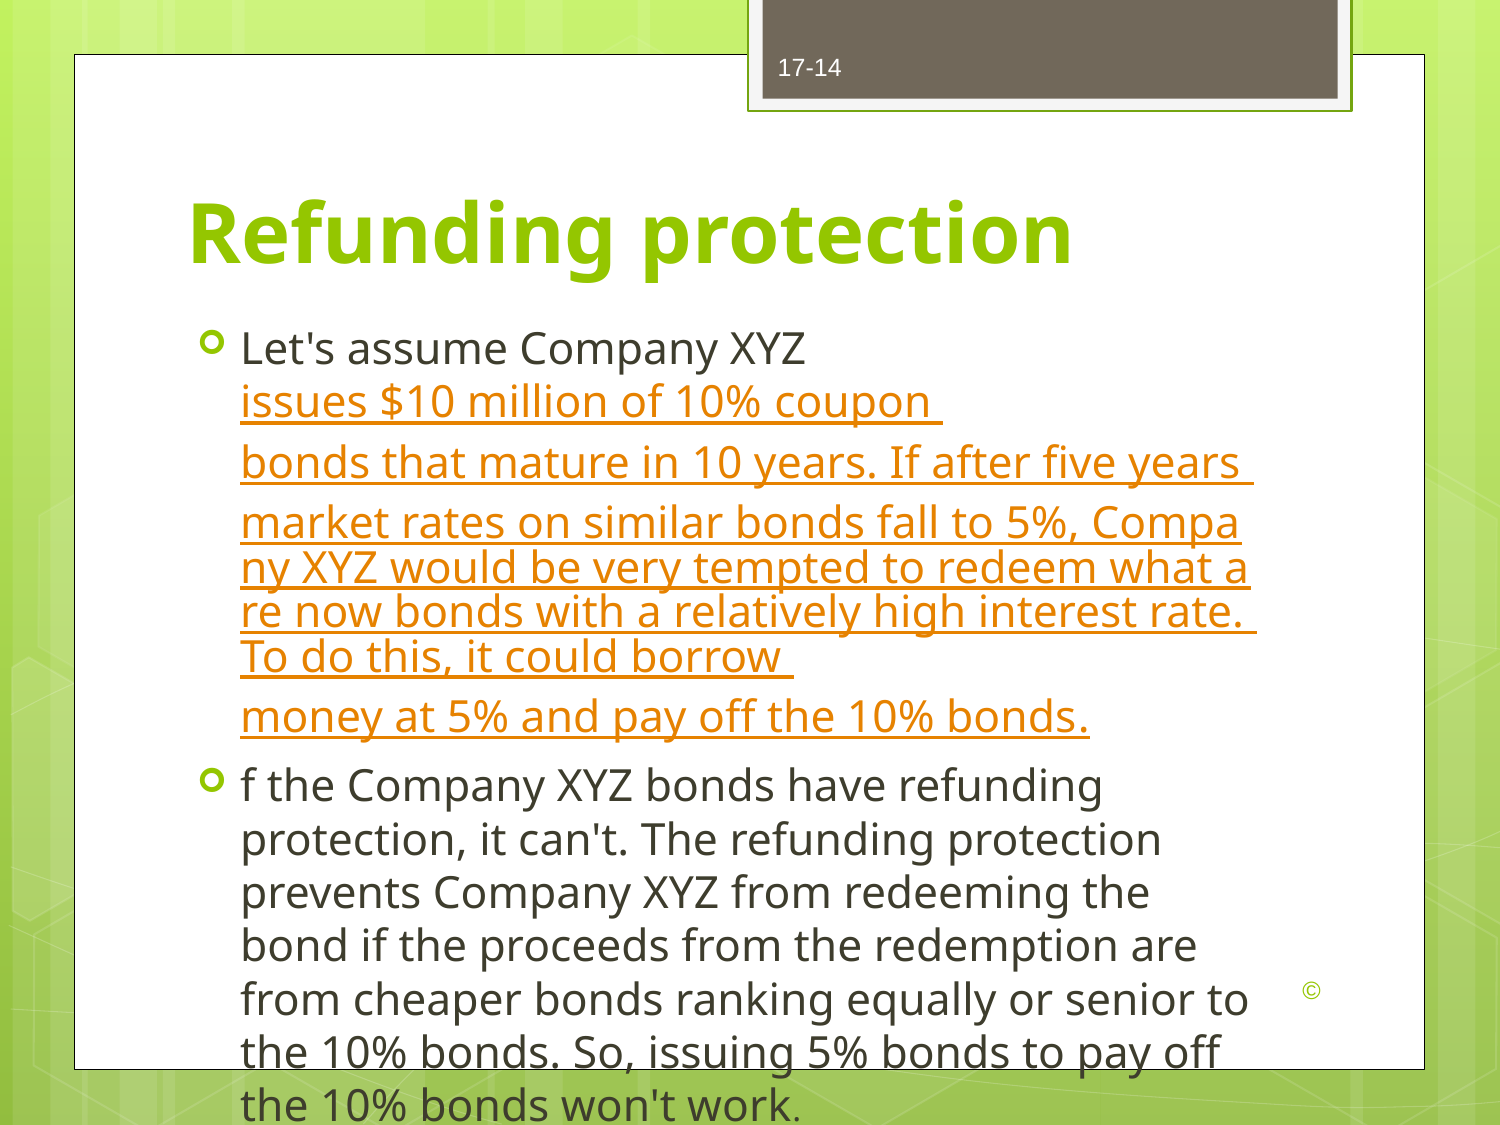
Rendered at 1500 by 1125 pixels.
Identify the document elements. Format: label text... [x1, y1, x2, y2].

footer © [761, 960, 1336, 1020]
title Refunding protection [171, 168, 1324, 288]
list Let's assume Company XYZ issues $10 million of 10% coupon bonds that mature in 10 years. If after five years market rates on similar bonds fall to 5%, Company XYZ would be very tempted to redeem what are now bonds with a relatively high interest rate. To do this, it could borrow money at 5% and pay off the 10% bonds. f the Company XYZ bonds have refunding protection, it can't. The refunding protection prevents Company XYZ from redeeming the bond if the proceeds from the redemption are from cheaper bonds ranking equally or senior to the 10% bonds. So, issuing 5% bonds to pay off the 10% bonds won't work. [171, 312, 1283, 1013]
slide_number 17-14 [762, 36, 982, 97]
